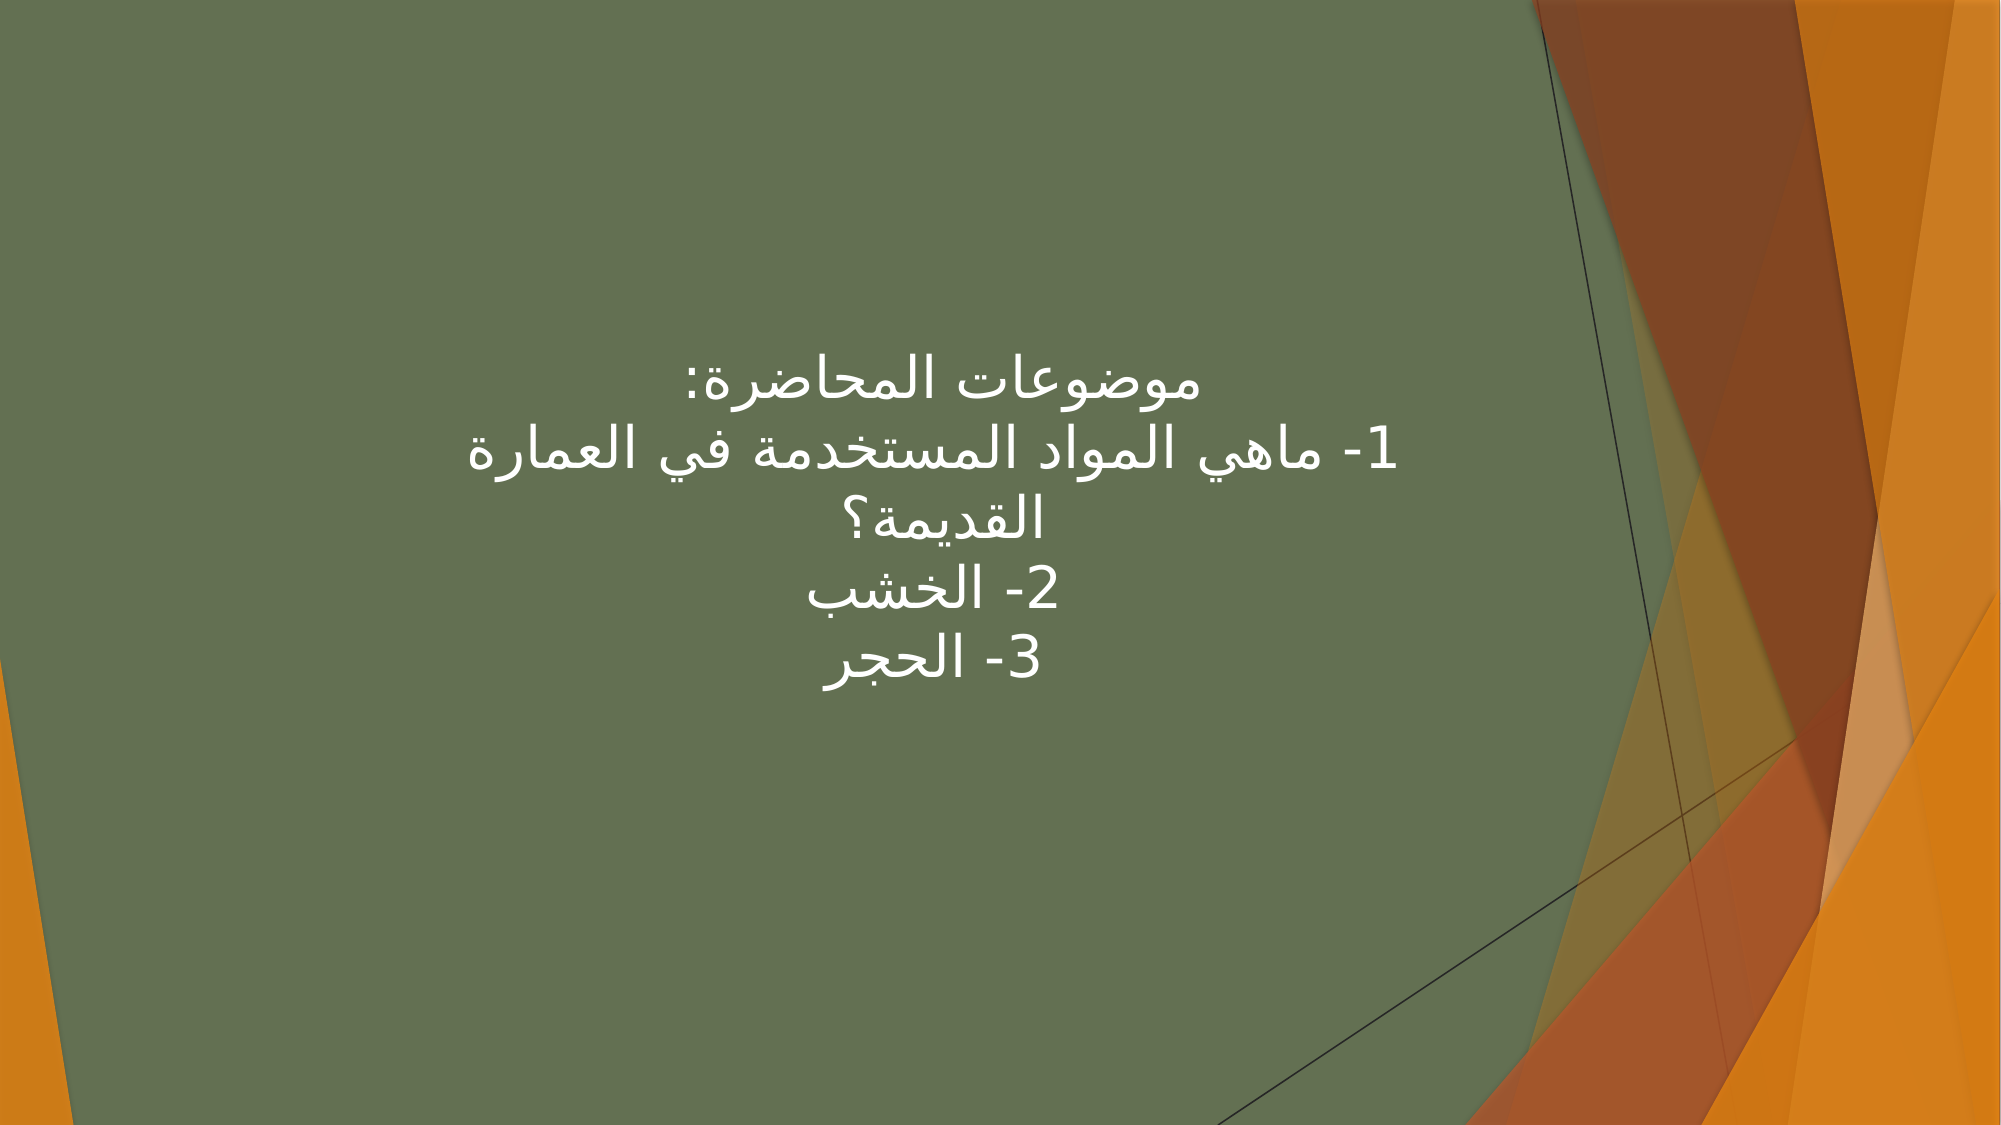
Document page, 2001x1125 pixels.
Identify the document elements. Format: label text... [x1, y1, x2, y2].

text_box موضوعات المحاضرة: 1- ماهي المواد المستخدمة في العمارة القديمة؟ 2- الخشب 3- الحجر [410, 332, 1458, 697]
